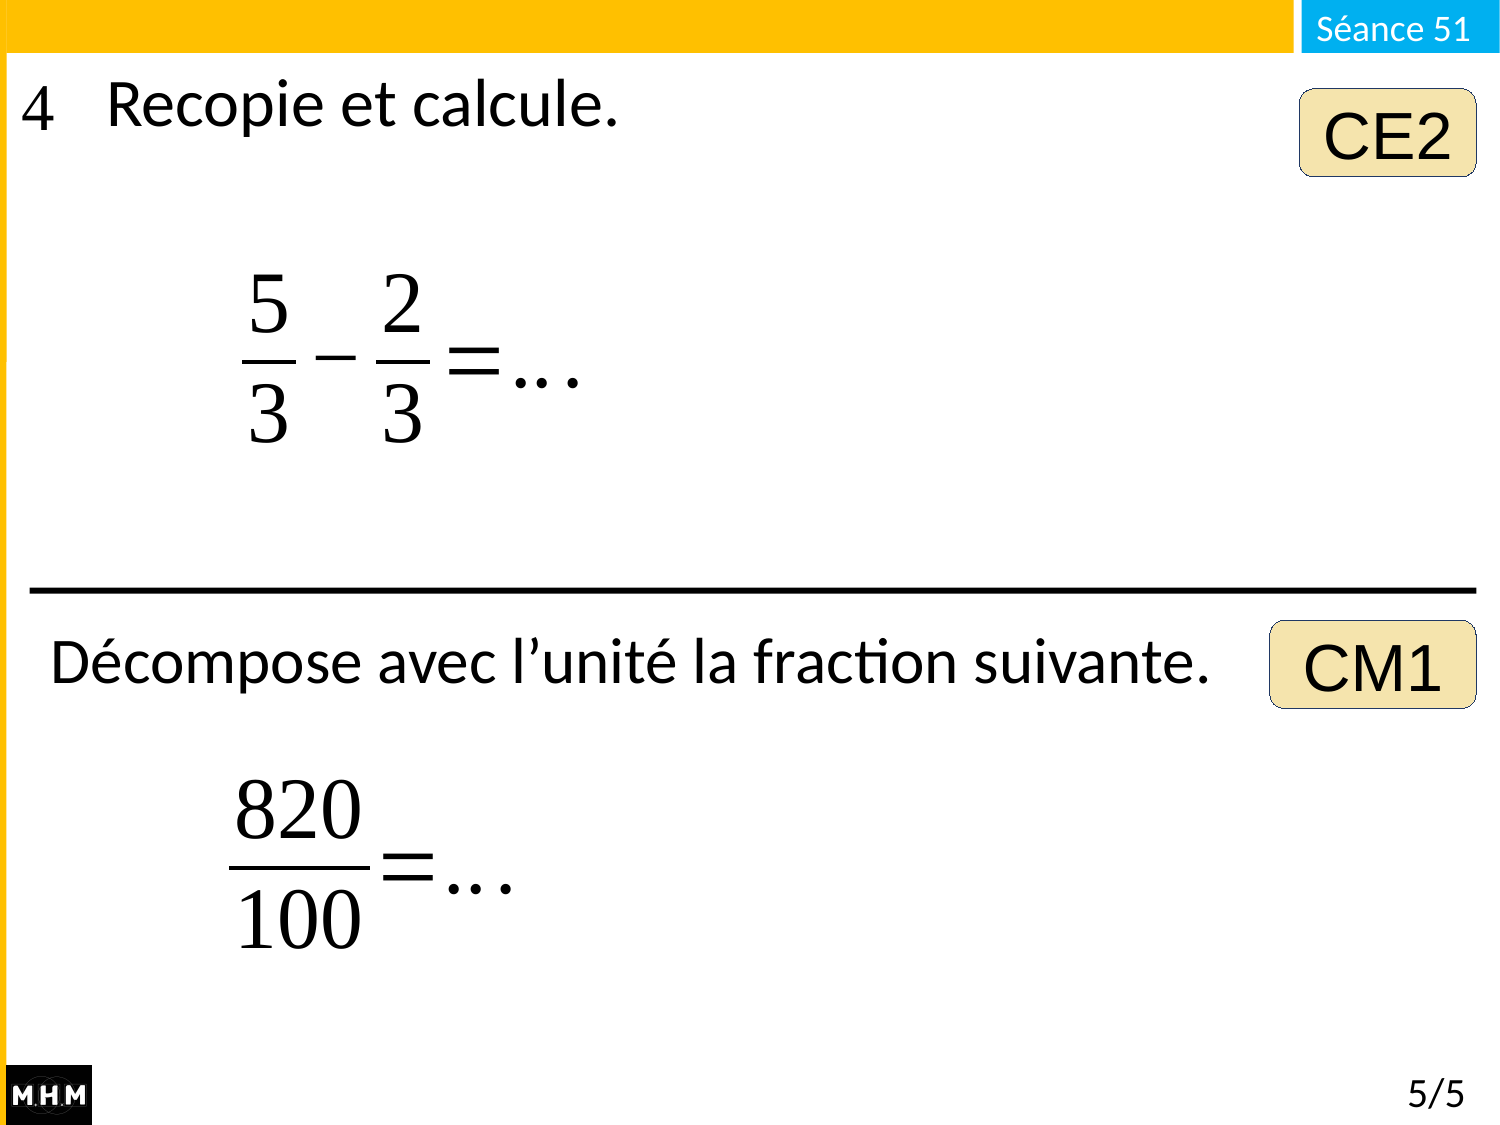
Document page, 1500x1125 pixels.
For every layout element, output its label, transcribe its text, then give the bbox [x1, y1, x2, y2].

picture [6, 1065, 92, 1125]
text_box CE2 [1299, 88, 1477, 177]
list 5/5 [1373, 1064, 1500, 1125]
text_box CM1 [1269, 620, 1477, 709]
text_box Décompose avec l’unité la fraction suivante. [35, 617, 1252, 707]
text_box Recopie et calcule. [91, 60, 774, 149]
